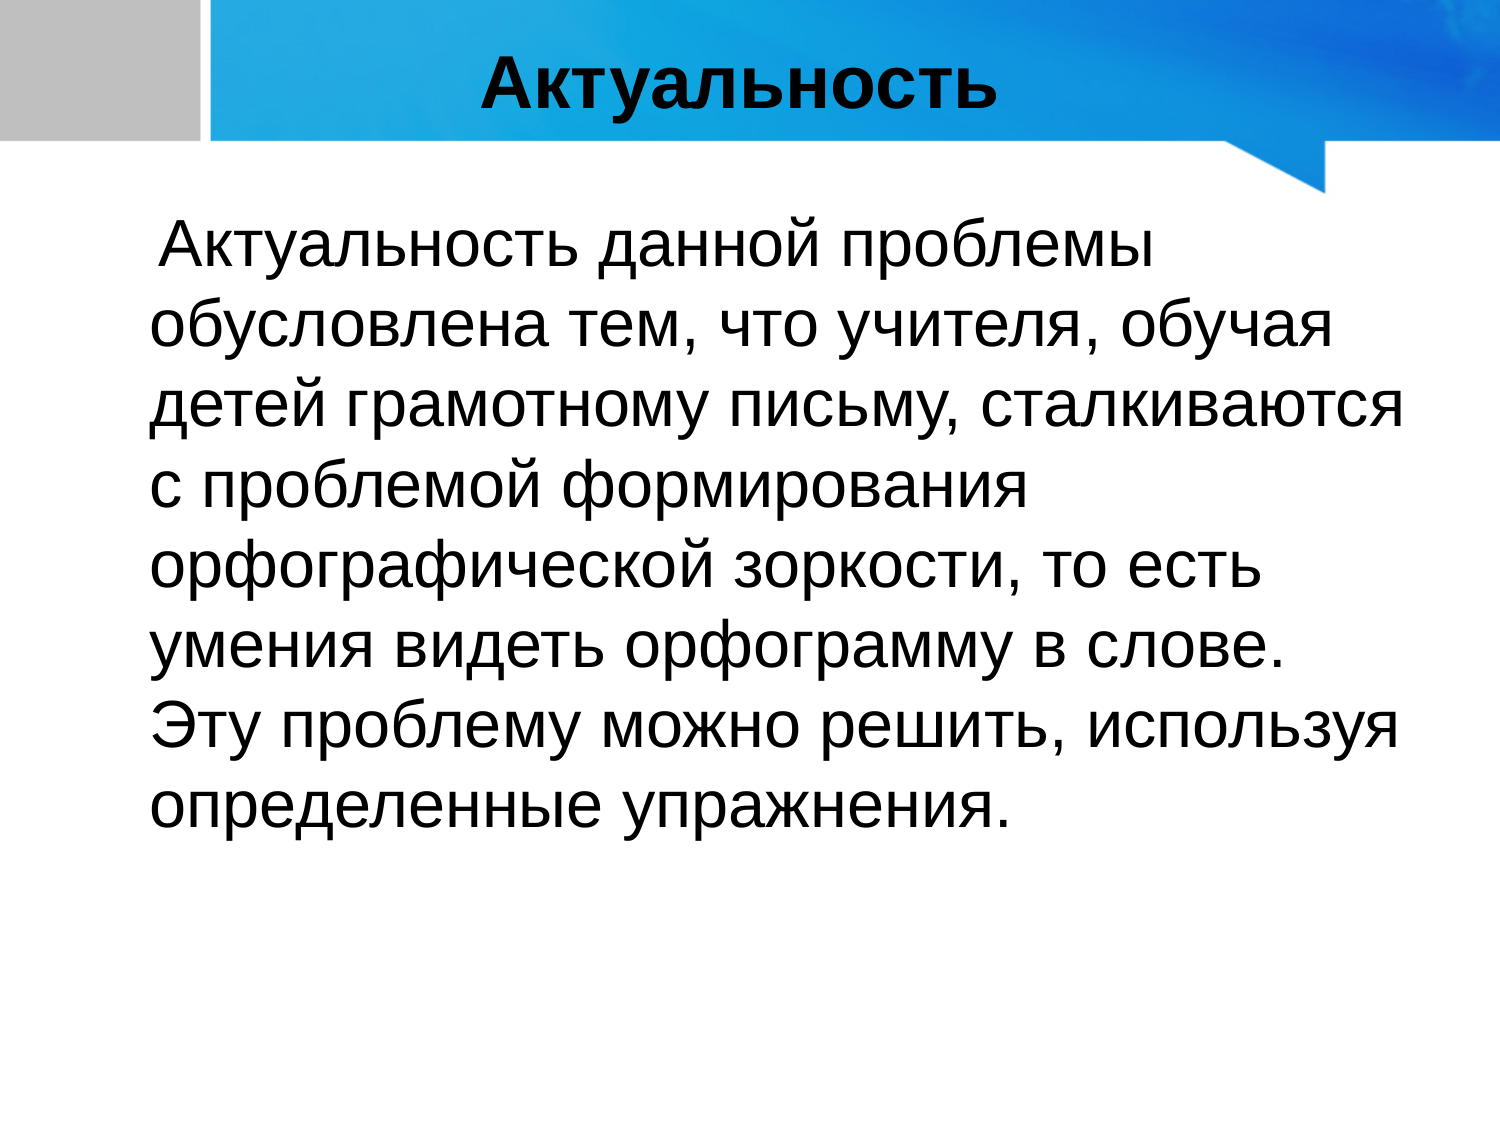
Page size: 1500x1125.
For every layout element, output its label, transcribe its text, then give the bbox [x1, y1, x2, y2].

list Актуальность данной проблемы обусловлена тем, что учителя, обучая детей грамотному письму, сталкиваются с проблемой формирования орфографической зоркости, то есть умения видеть орфограмму в слове. Эту проблему можно решить, используя определенные упражнения. [74, 192, 1426, 1006]
title Актуальность [74, 30, 1426, 127]
picture [0, 0, 1500, 1125]
